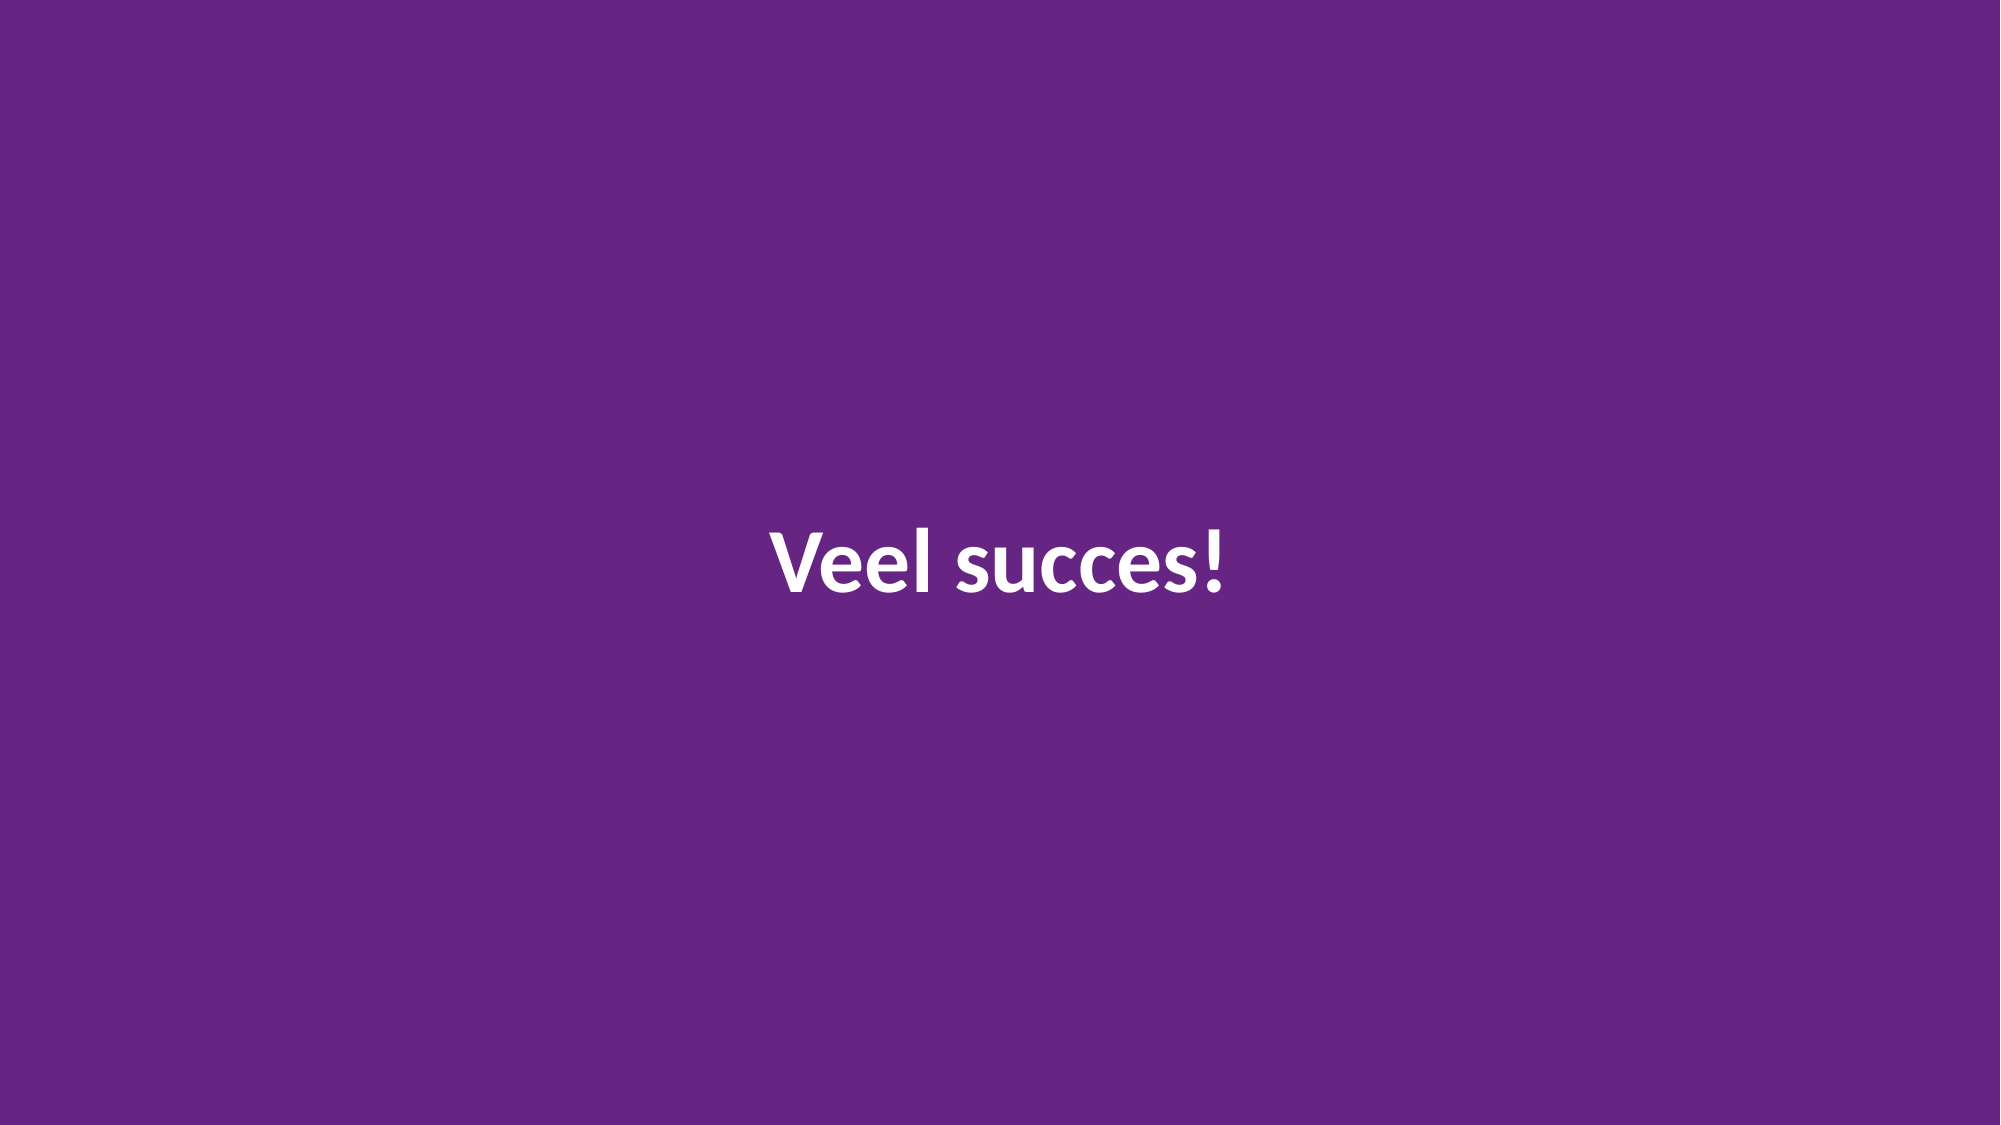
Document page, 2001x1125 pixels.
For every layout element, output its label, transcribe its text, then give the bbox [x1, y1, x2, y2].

list Veel succes! [173, 356, 1827, 770]
